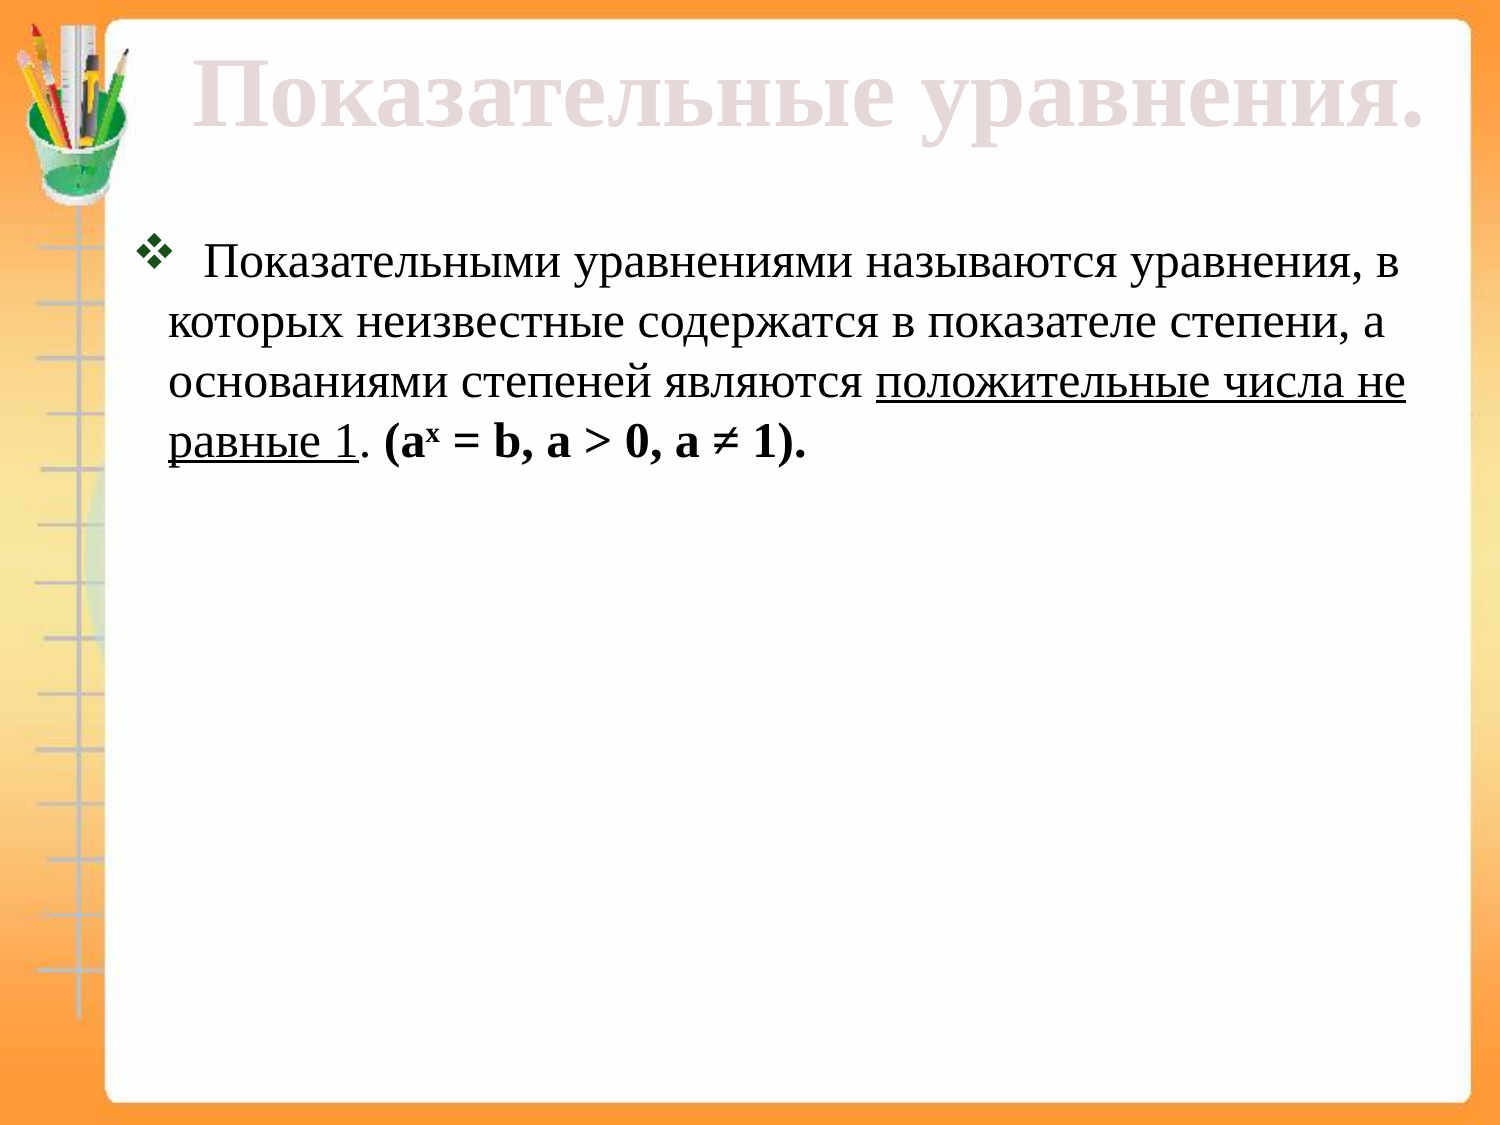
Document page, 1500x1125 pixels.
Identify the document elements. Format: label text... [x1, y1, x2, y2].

picture [0, 0, 1500, 1125]
text_box Показательными уравнениями называются уравнения, в которых неизвестные содержатся в показателе степени, а основаниями степеней являются положительные числа не равные 1. (аx = b, а > 0, а ≠ 1). [117, 219, 1500, 475]
text_box Показательные уравнения. [177, 19, 1442, 155]
